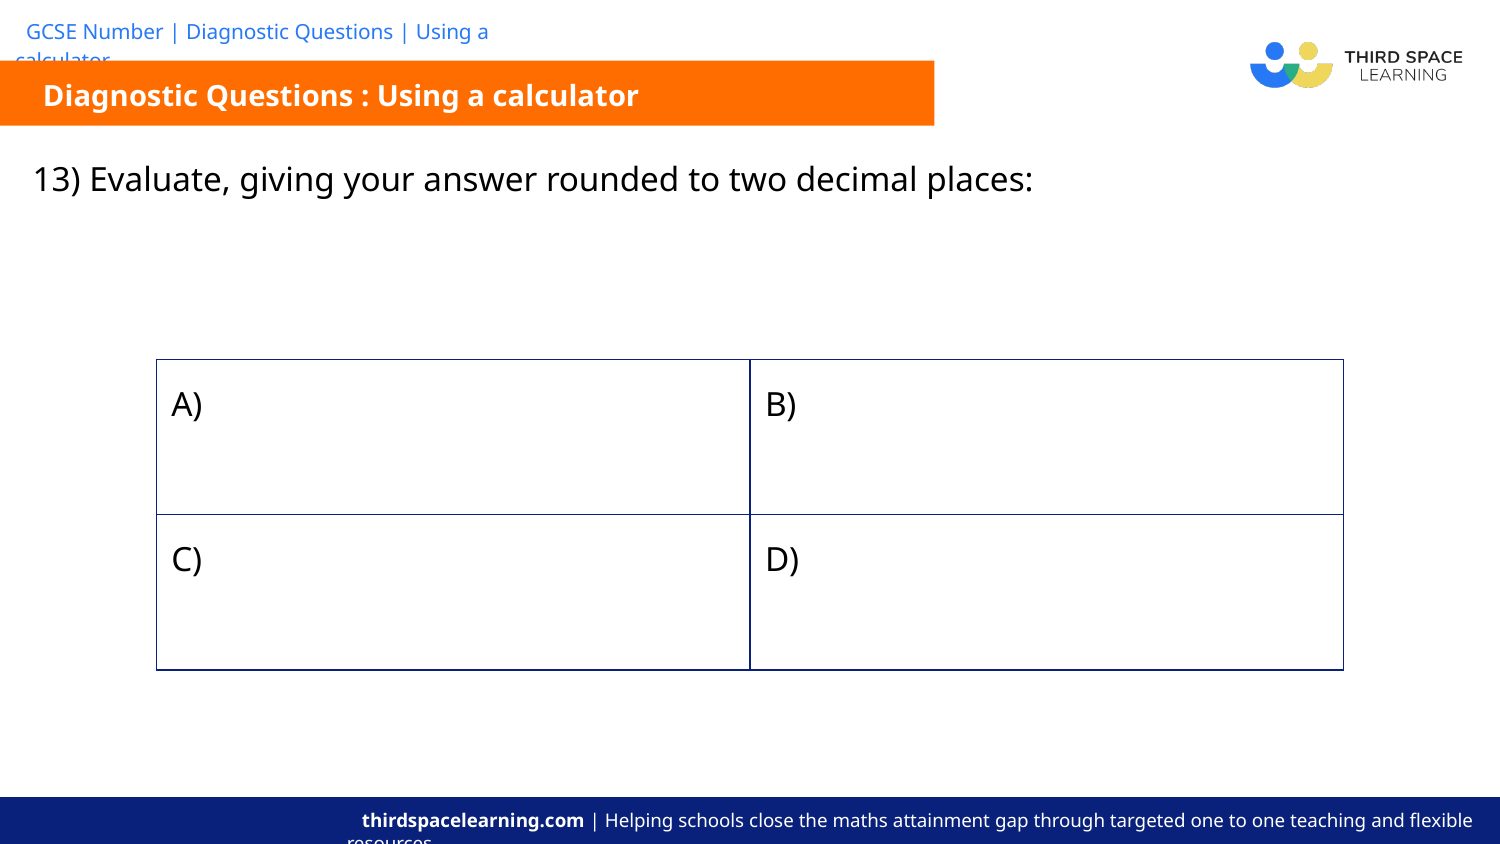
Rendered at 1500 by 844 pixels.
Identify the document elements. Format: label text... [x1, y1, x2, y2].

text_box Diagnostic Questions : Using a calculator [27, 61, 778, 127]
picture [1250, 33, 1465, 99]
